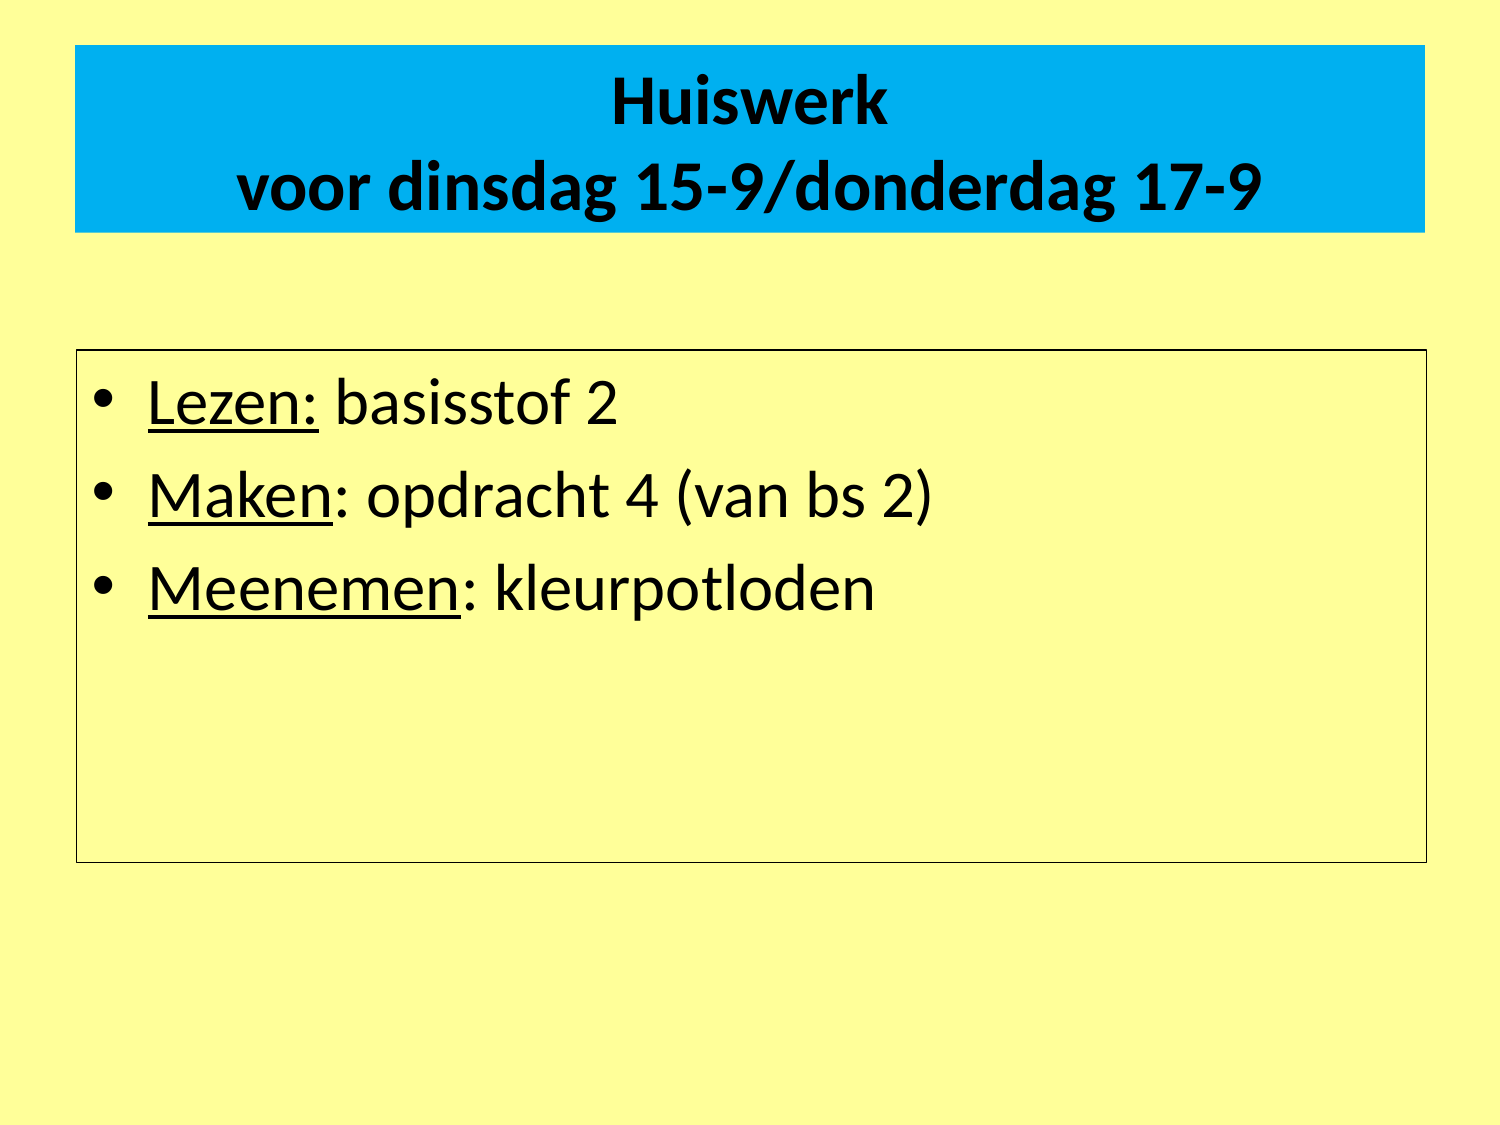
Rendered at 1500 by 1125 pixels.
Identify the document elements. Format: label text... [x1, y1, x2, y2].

list Lezen: basisstof 2 Maken: opdracht 4 (van bs 2) Meenemen: kleurpotloden [76, 349, 1427, 863]
title Huiswerk voor dinsdag 15-9/donderdag 17-9 [75, 45, 1425, 233]
